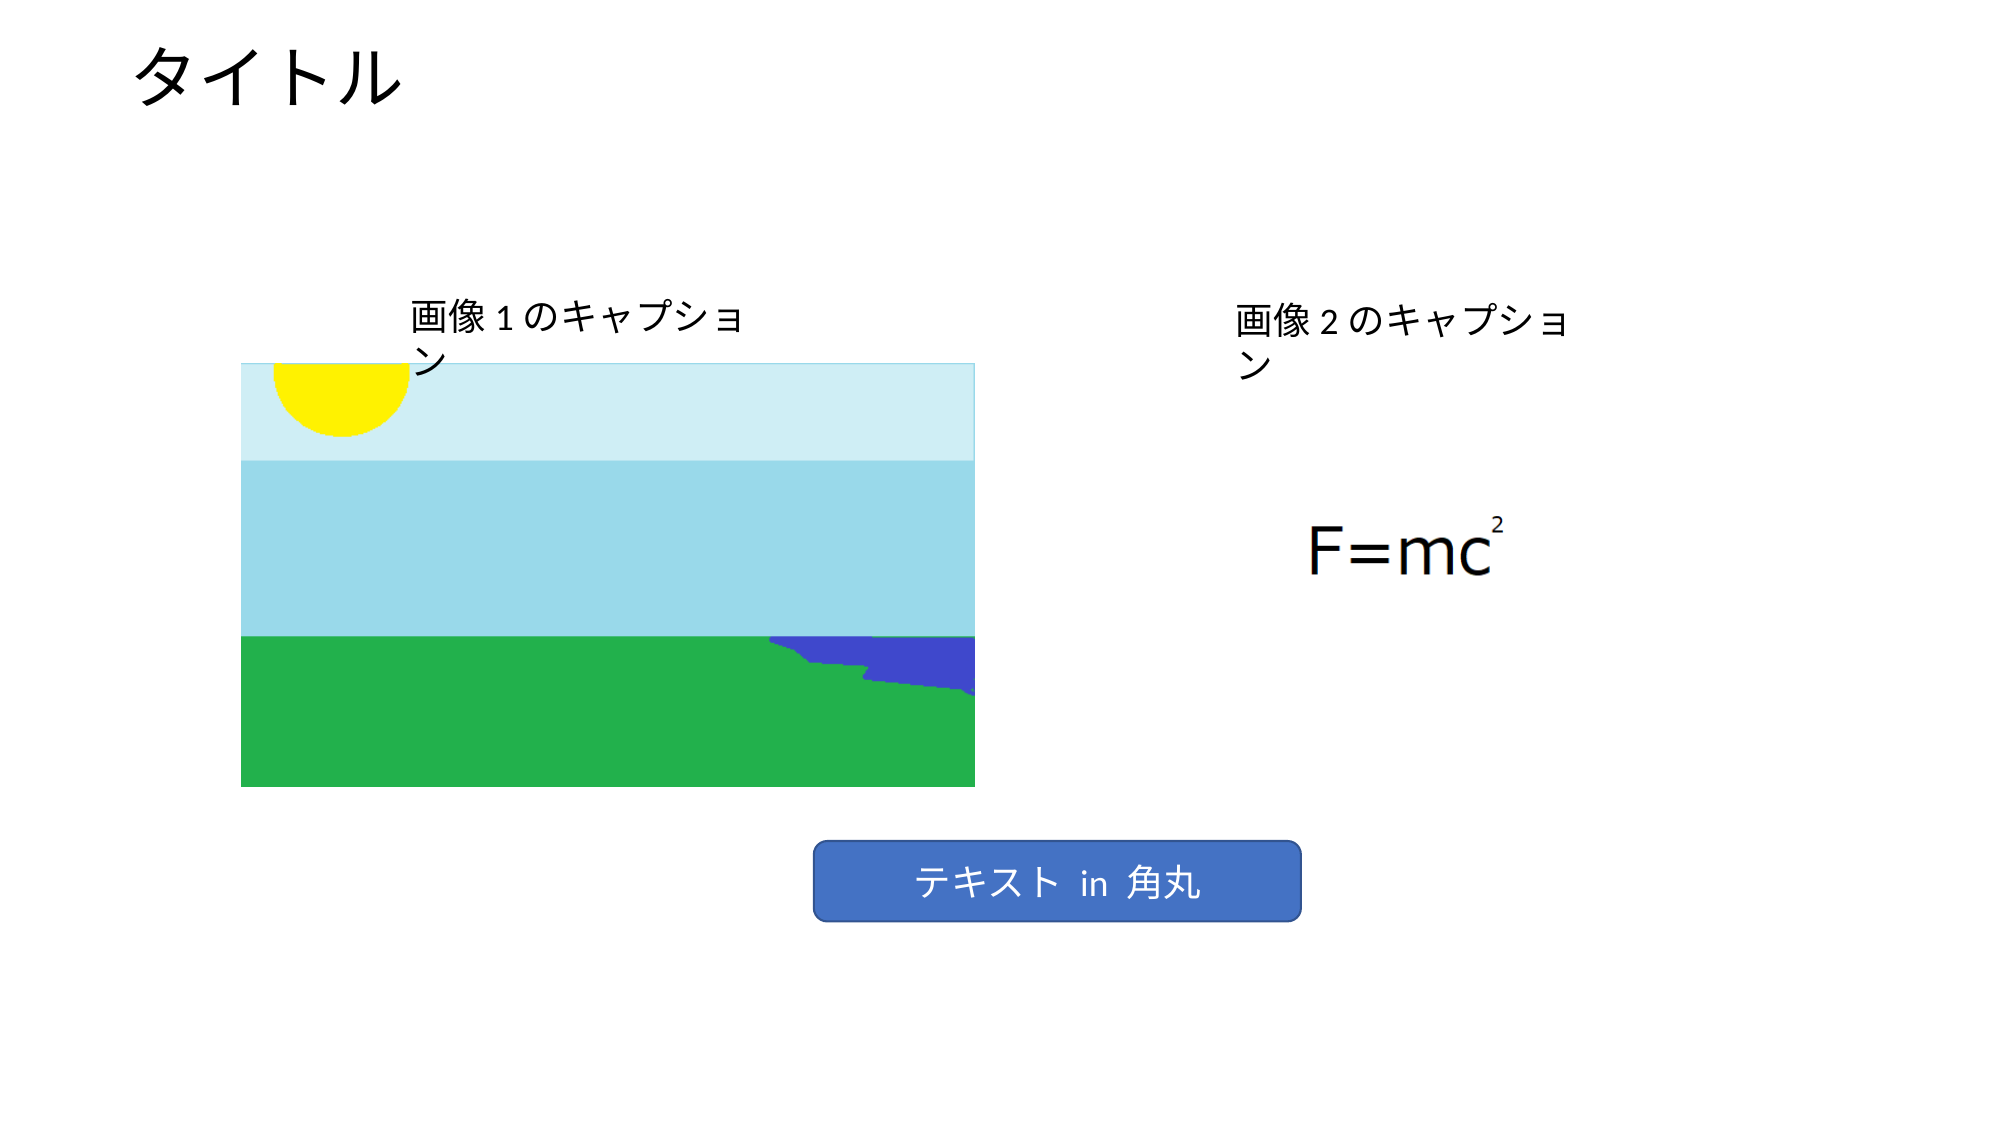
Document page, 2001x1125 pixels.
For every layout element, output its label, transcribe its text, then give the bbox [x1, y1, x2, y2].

picture [241, 363, 975, 787]
title タイトル [114, 36, 1840, 127]
text_box テキスト in 角丸 [812, 839, 1302, 923]
text_box 画像2のキャプション [1220, 289, 1606, 378]
picture [1187, 378, 1638, 775]
text_box 画像1のキャプション [395, 285, 781, 363]
